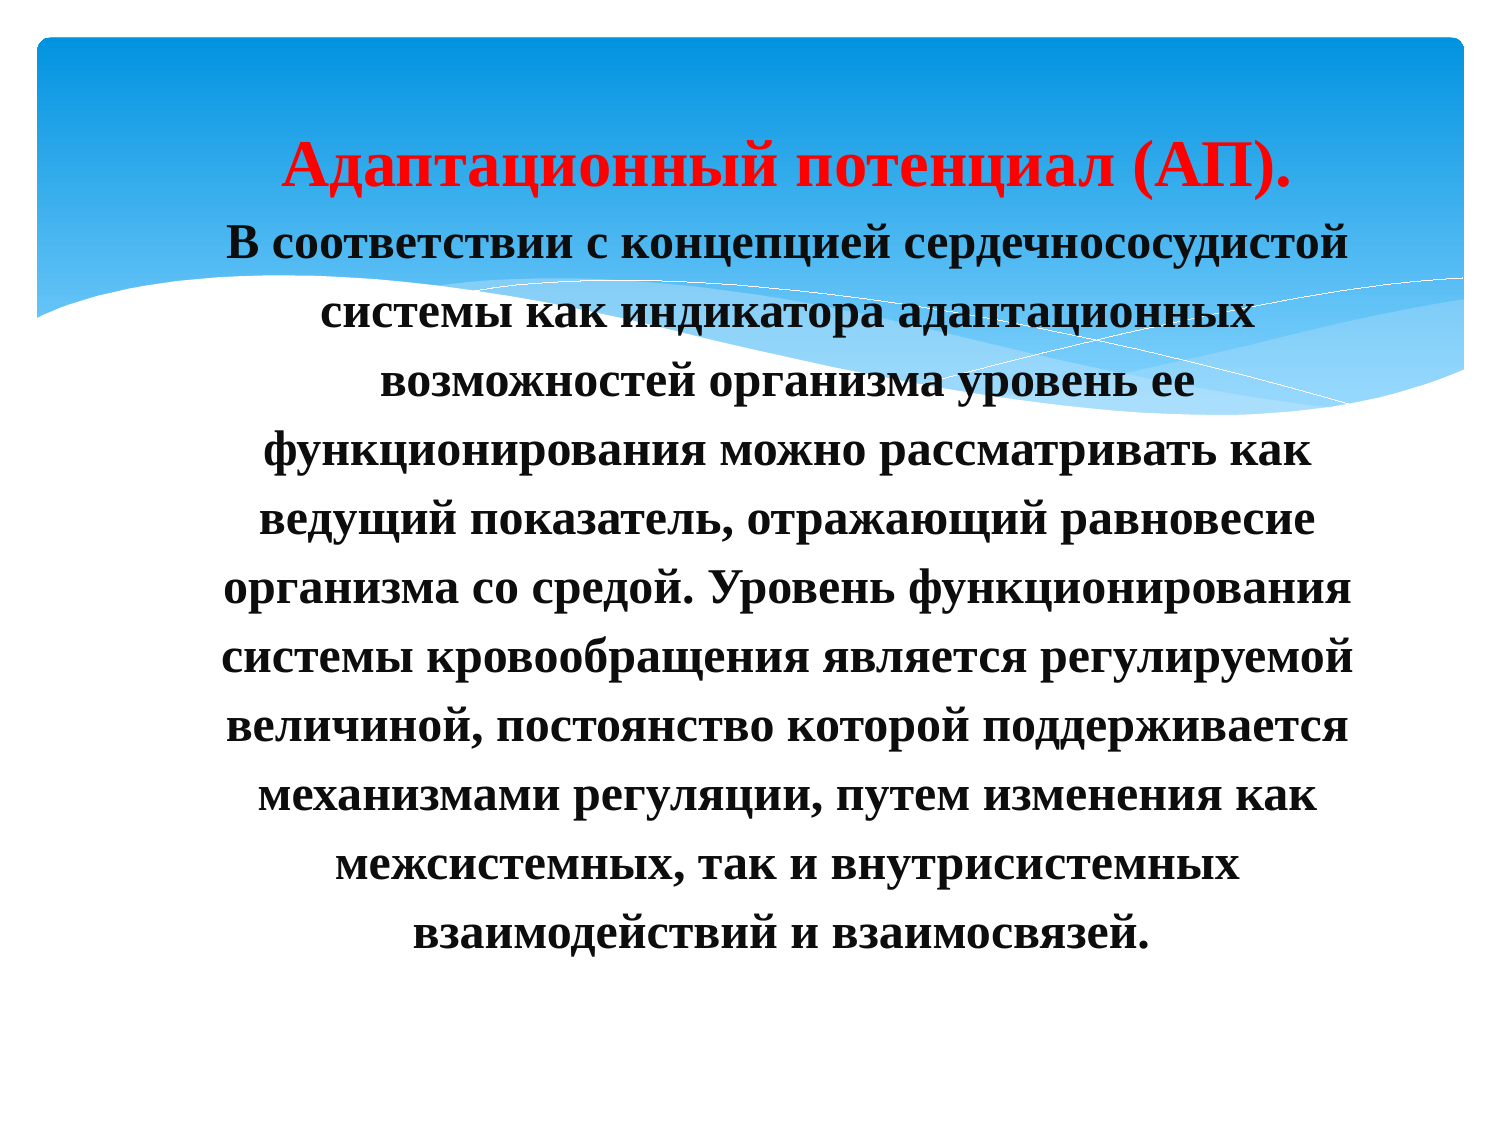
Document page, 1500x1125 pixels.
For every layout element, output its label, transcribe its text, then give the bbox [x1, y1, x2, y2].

title Адаптационный потенциал (АП). В соответствии с концепцией сердечнососудистой системы как индикатора адаптационных возможностей организма уровень ее функционирования можно рассматривать как ведущий показатель, отражающий равновесие организма со средой. Уровень функционирования системы кровообращения является регулируемой величиной, постоянство которой поддерживается механизмами регуляции, путем изменения как межсистемных, так и внутрисистемных взаимодействий и взаимосвязей. [75, 55, 1425, 1071]
